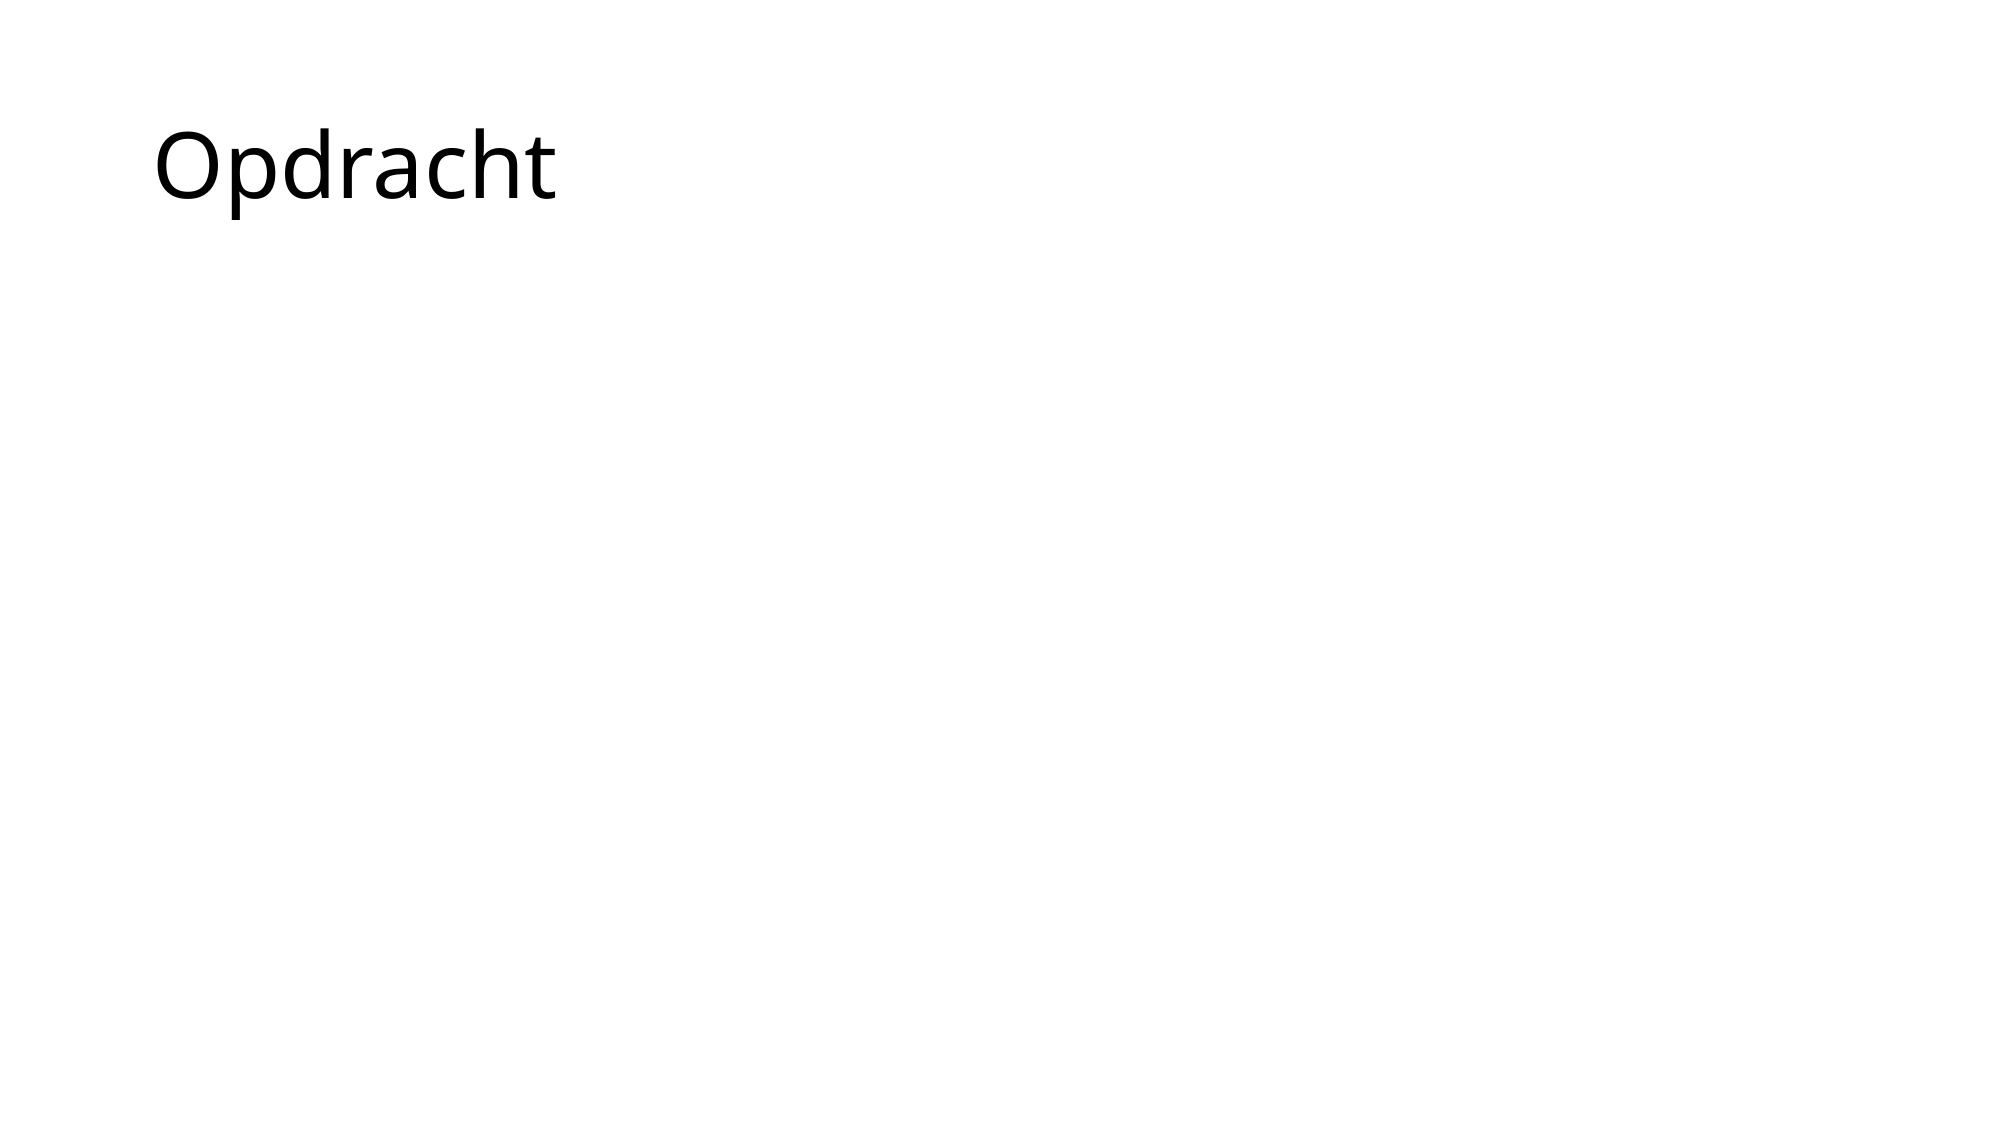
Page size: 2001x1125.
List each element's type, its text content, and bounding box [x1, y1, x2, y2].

title Opdracht [137, 59, 1863, 278]
